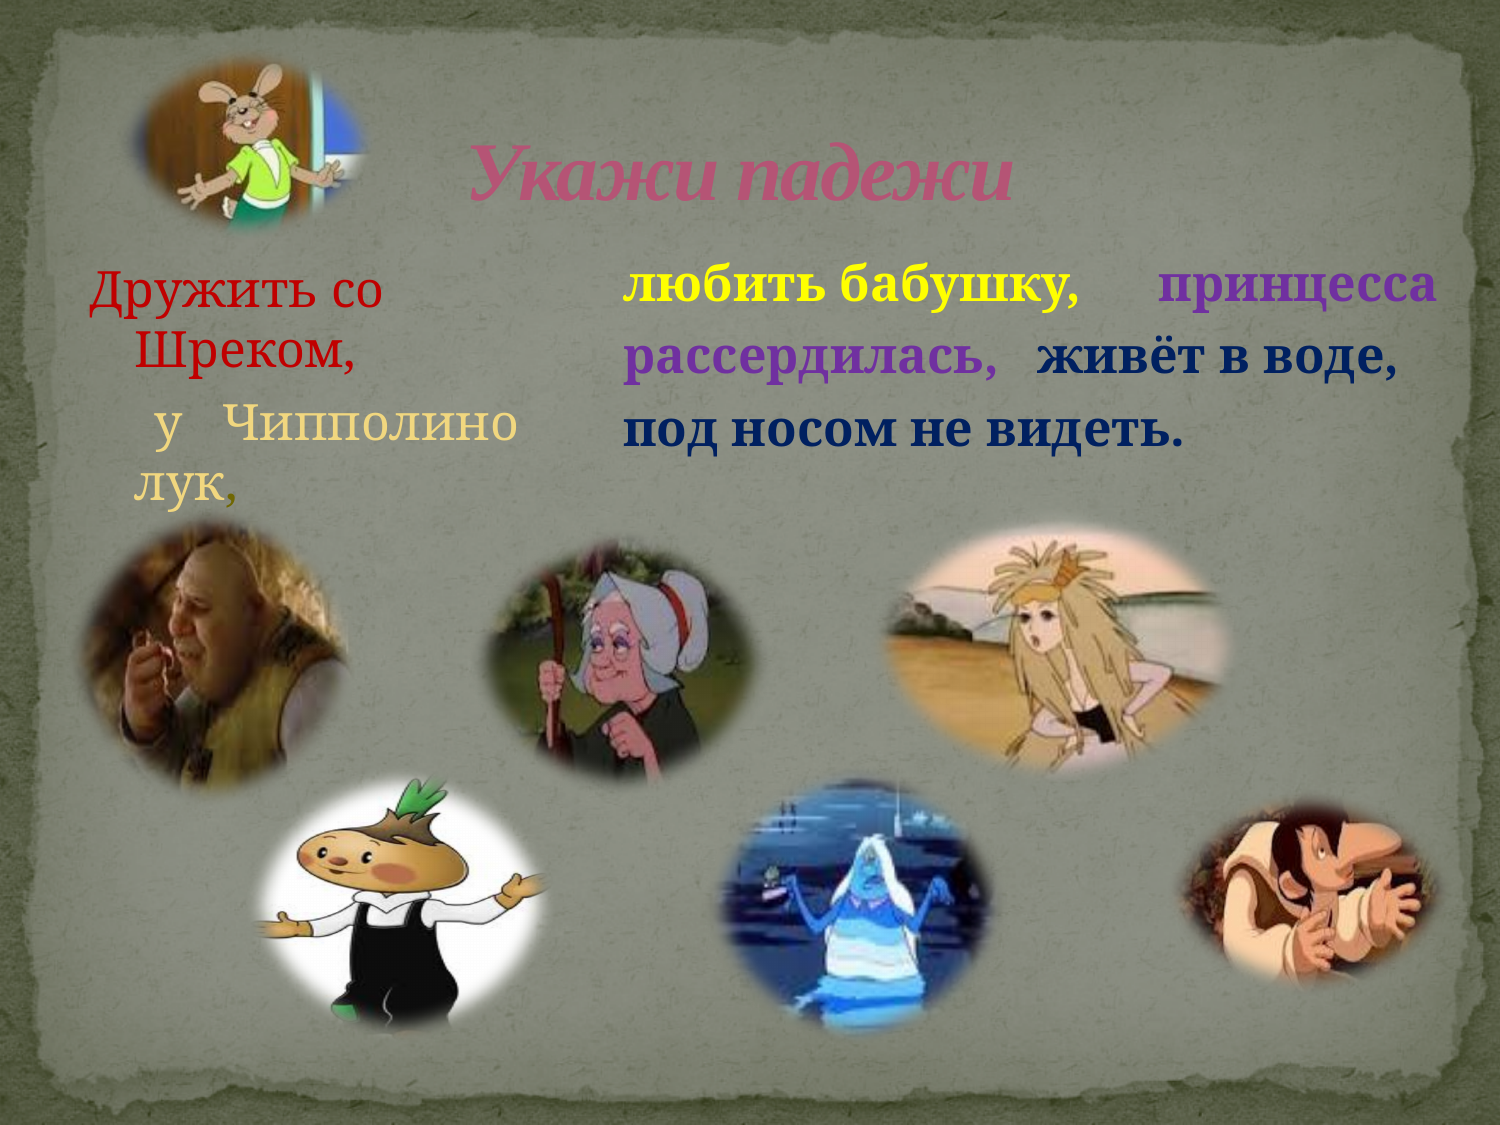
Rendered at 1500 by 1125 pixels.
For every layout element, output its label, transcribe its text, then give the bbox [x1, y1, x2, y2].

picture [1165, 788, 1454, 997]
picture [66, 505, 1245, 1046]
title Укажи падежи [74, 24, 1425, 225]
list Дружить со Шреком, у Чипполино лук, [75, 249, 608, 669]
list любить бабушку, принцесса рассердилась, живёт в воде, под носом не видеть. [608, 243, 1500, 1013]
picture [114, 44, 379, 242]
